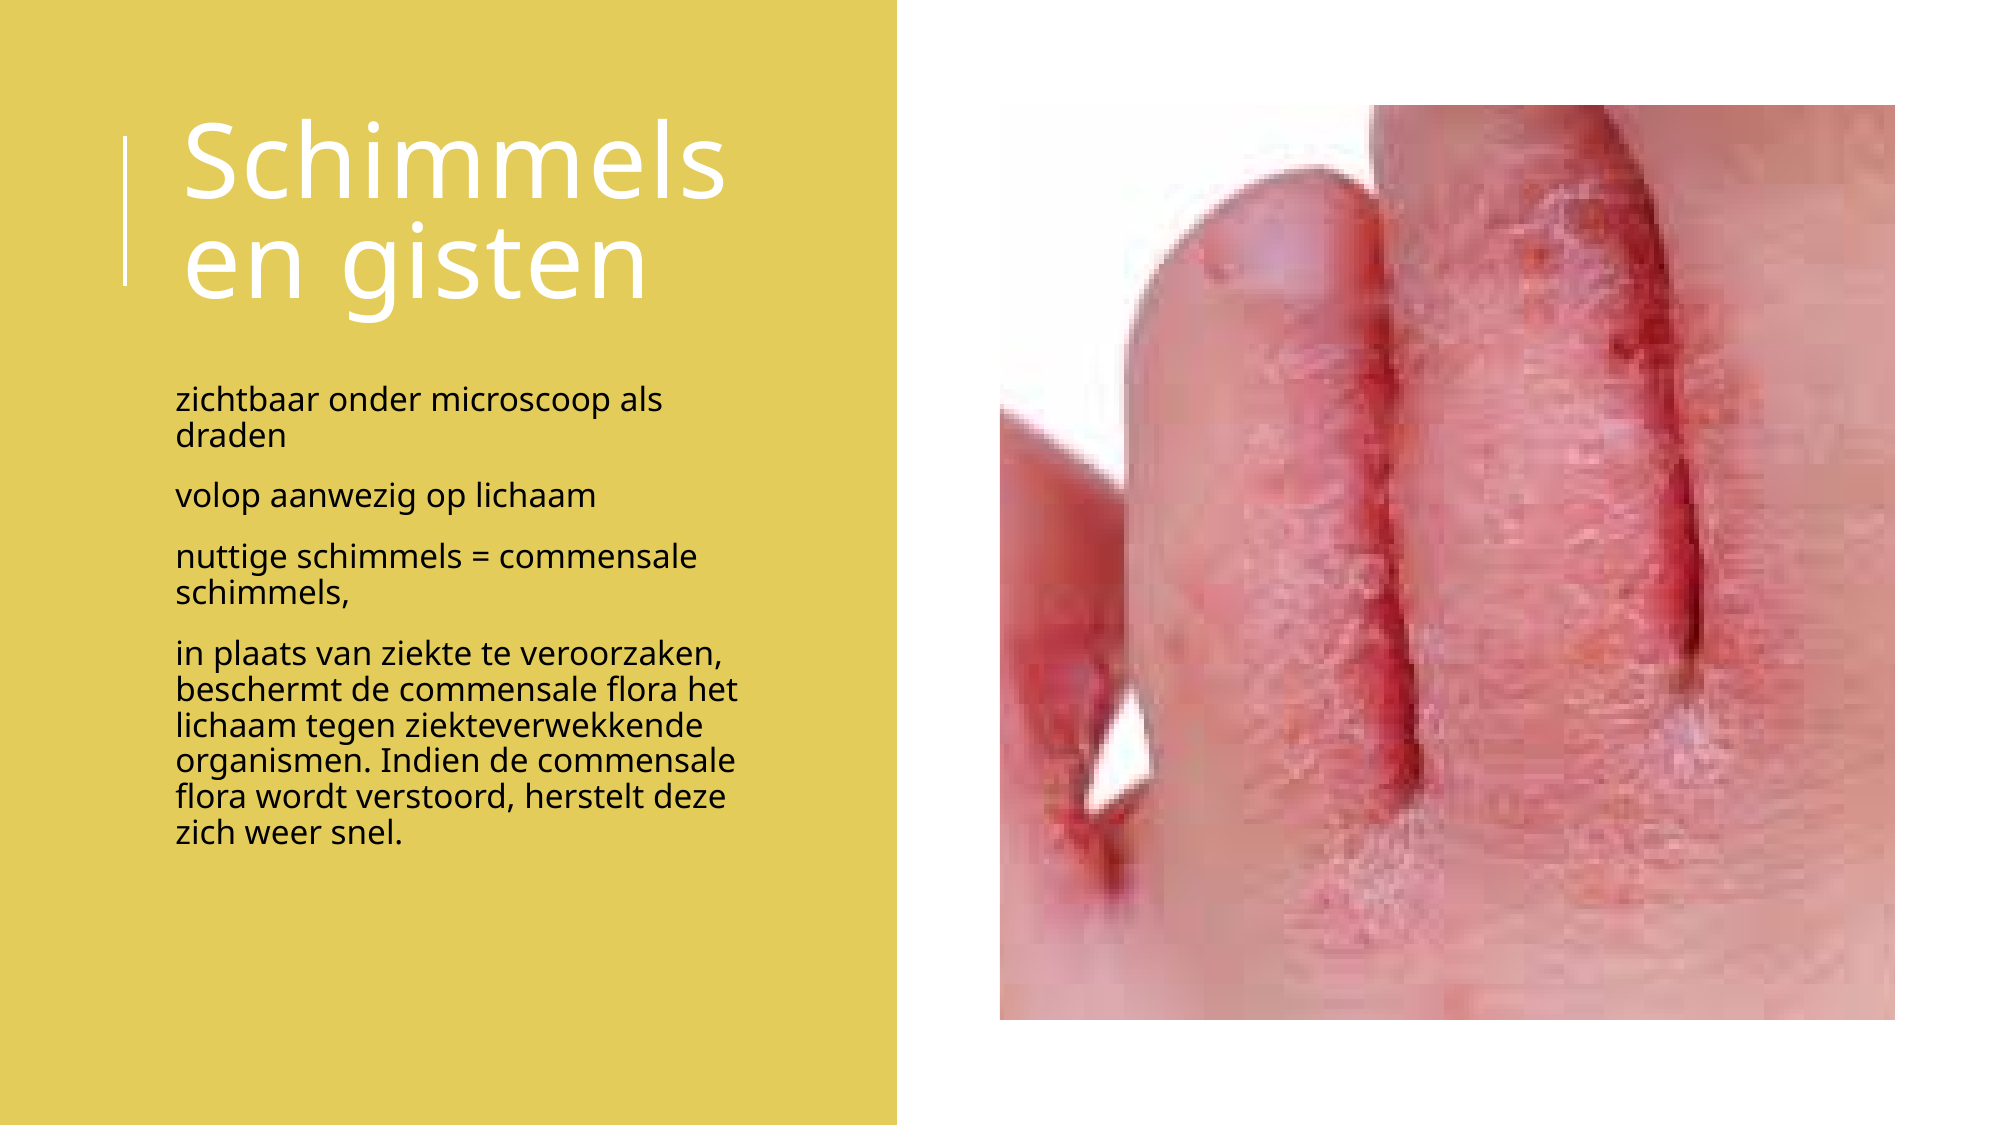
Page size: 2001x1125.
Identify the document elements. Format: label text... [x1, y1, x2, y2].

list zichtbaar onder microscoop als draden volop aanwezig op lichaam nuttige schimmels = commensale schimmels, in plaats van ziekte te veroorzaken, beschermt de commensale flora het lichaam tegen ziekteverwekkende organismen. Indien de commensale flora wordt verstoord, herstelt deze zich weer snel. [168, 375, 790, 1020]
title Schimmels en gisten [168, 96, 788, 342]
text_box [0, 0, 898, 1125]
picture [999, 104, 1896, 1021]
